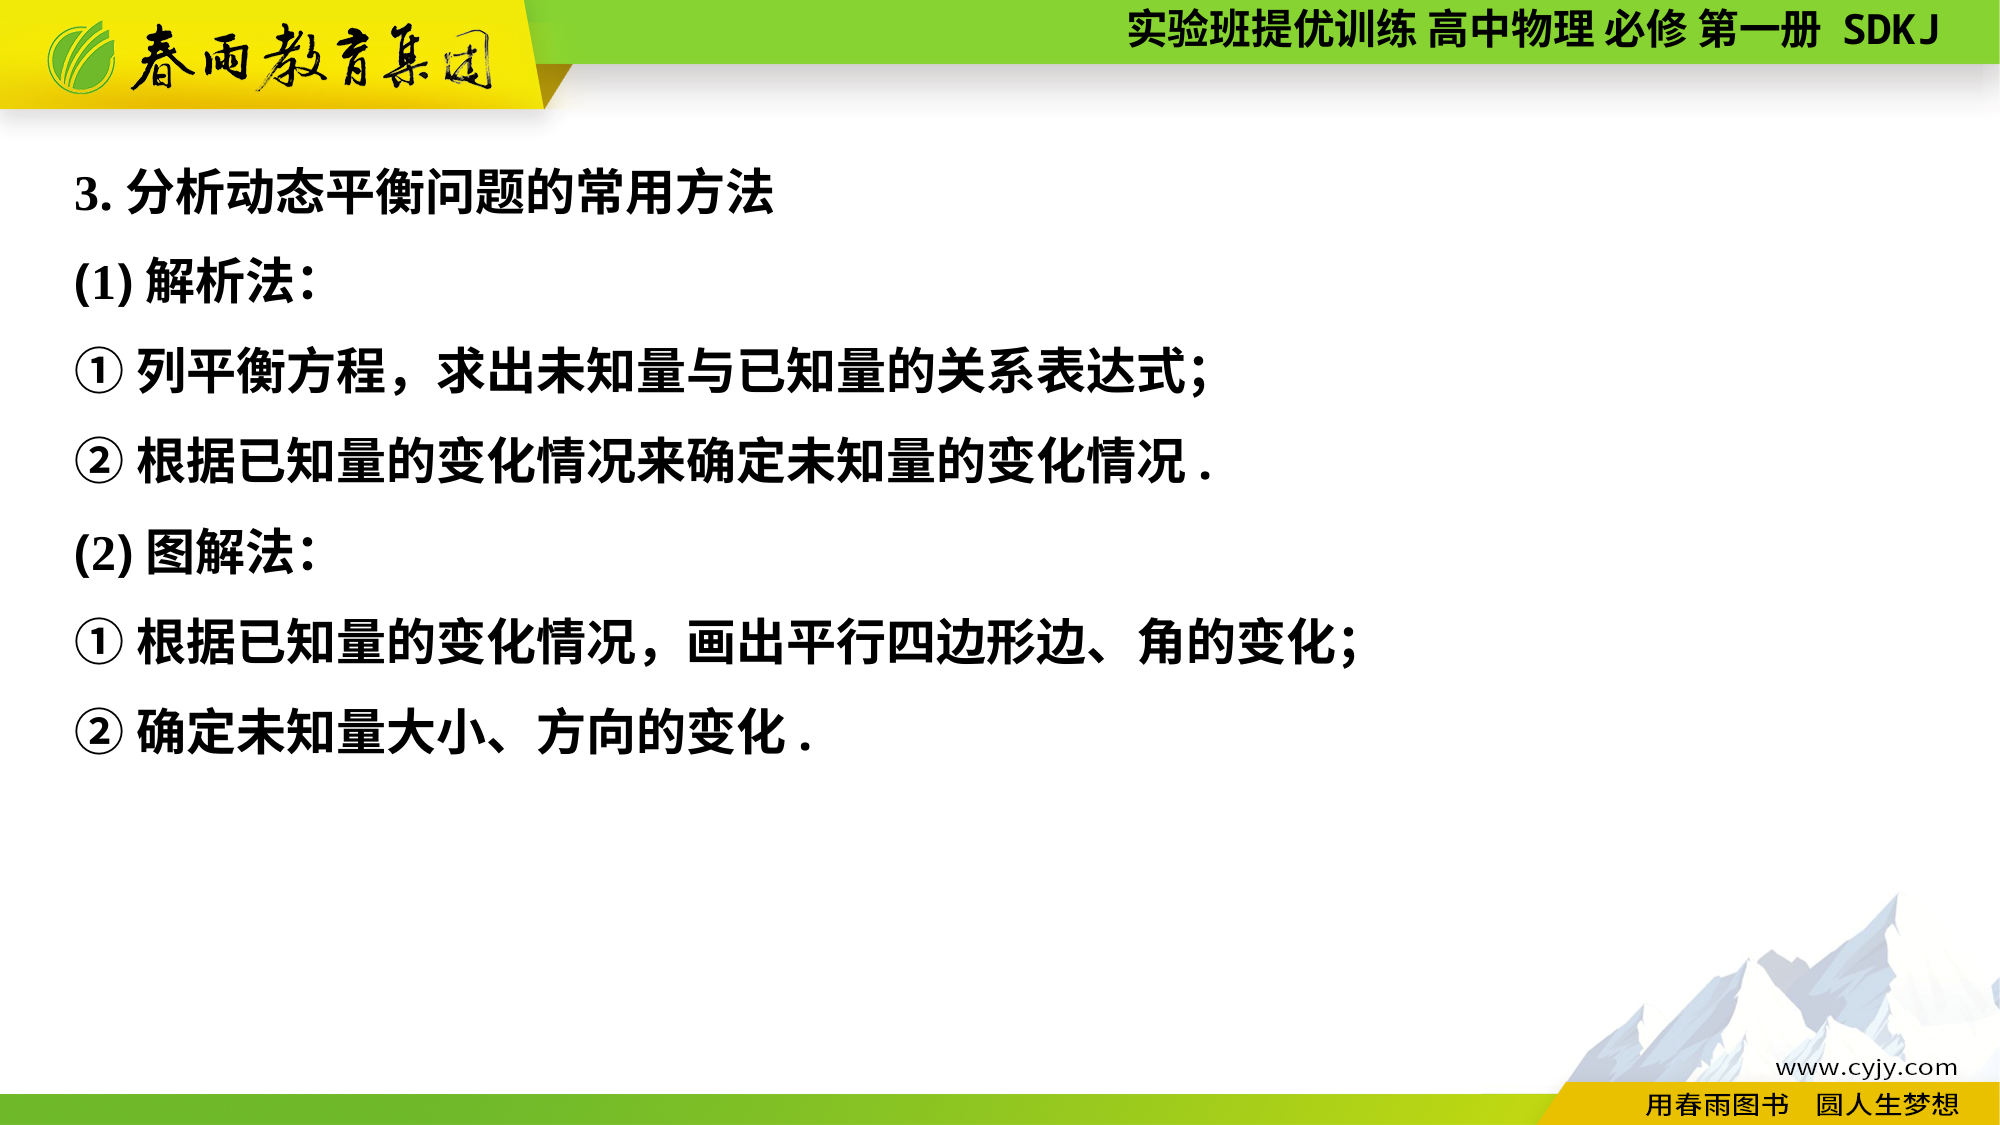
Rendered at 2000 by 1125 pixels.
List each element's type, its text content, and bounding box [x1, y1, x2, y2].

list 3.分析动态平衡问题的常用方法 (1)解析法： ①列平衡方程，求出未知量与已知量的关系表达式； ②根据已知量的变化情况来确定未知量的变化情况. (2)图解法： ①根据已知量的变化情况，画出平行四边形边、角的变化； ②确定未知量大小、方向的变化. [59, 122, 1944, 763]
picture [0, 0, 2000, 1125]
